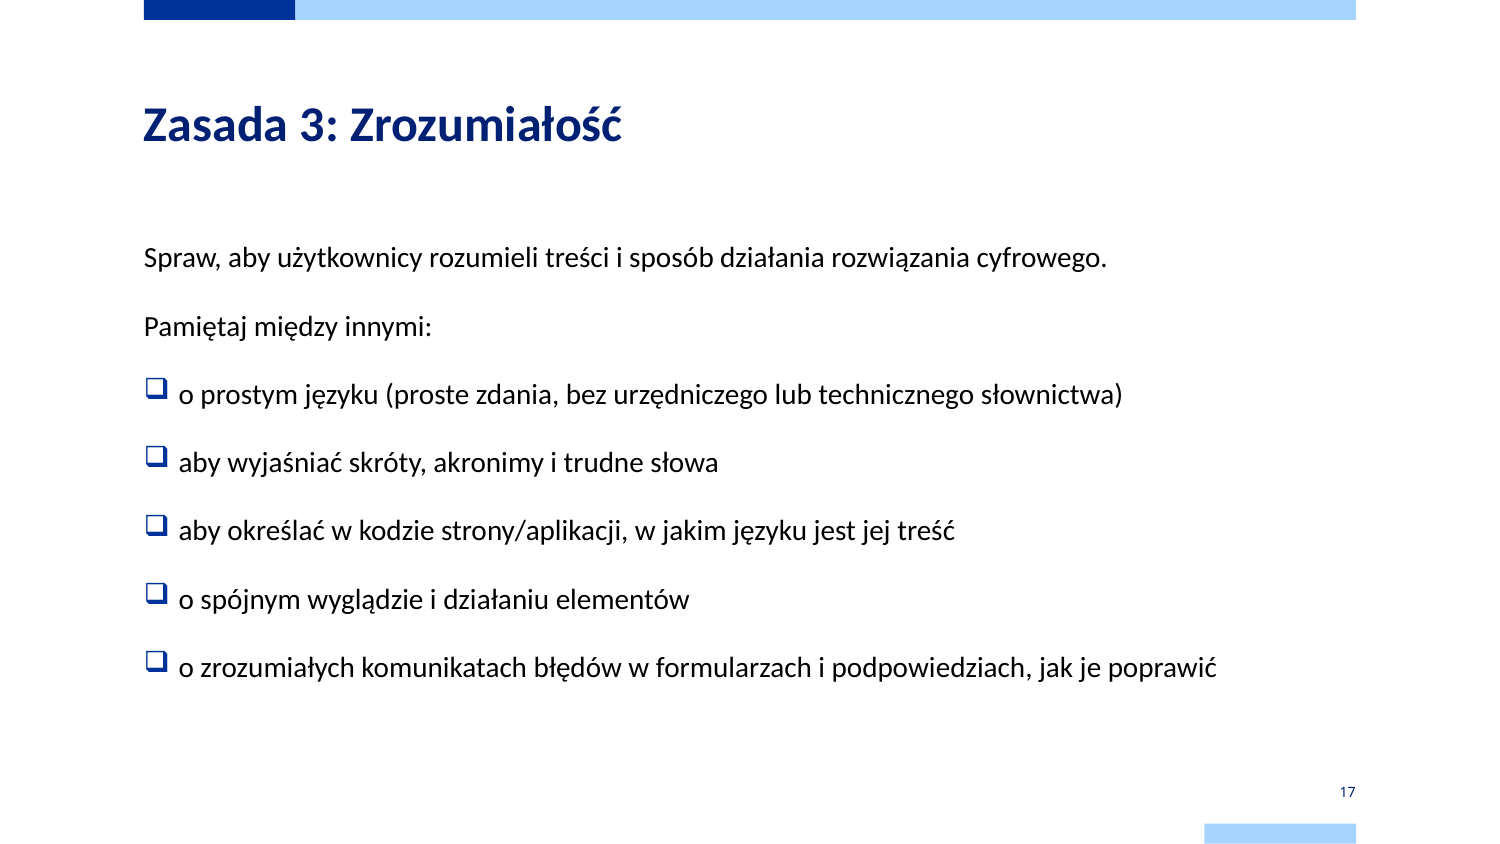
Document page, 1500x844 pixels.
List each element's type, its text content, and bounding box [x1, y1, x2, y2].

slide_number 17 [1204, 783, 1356, 804]
list Spraw, aby użytkownicy rozumieli treści i sposób działania rozwiązania cyfrowego. Pamiętaj między innymi: o prostym języku (proste zdania, bez urzędniczego lub technicznego słownictwa) aby wyjaśniać skróty, akronimy i trudne słowa aby określać w kodzie strony/aplikacji, w jakim języku jest jej treść o spójnym wyglądzie i działaniu elementów o zrozumiałych komunikatach błędów w formularzach i podpowiedziach, jak je poprawić [143, 220, 1357, 800]
title Zasada 3: Zrozumiałość [143, 100, 1357, 220]
